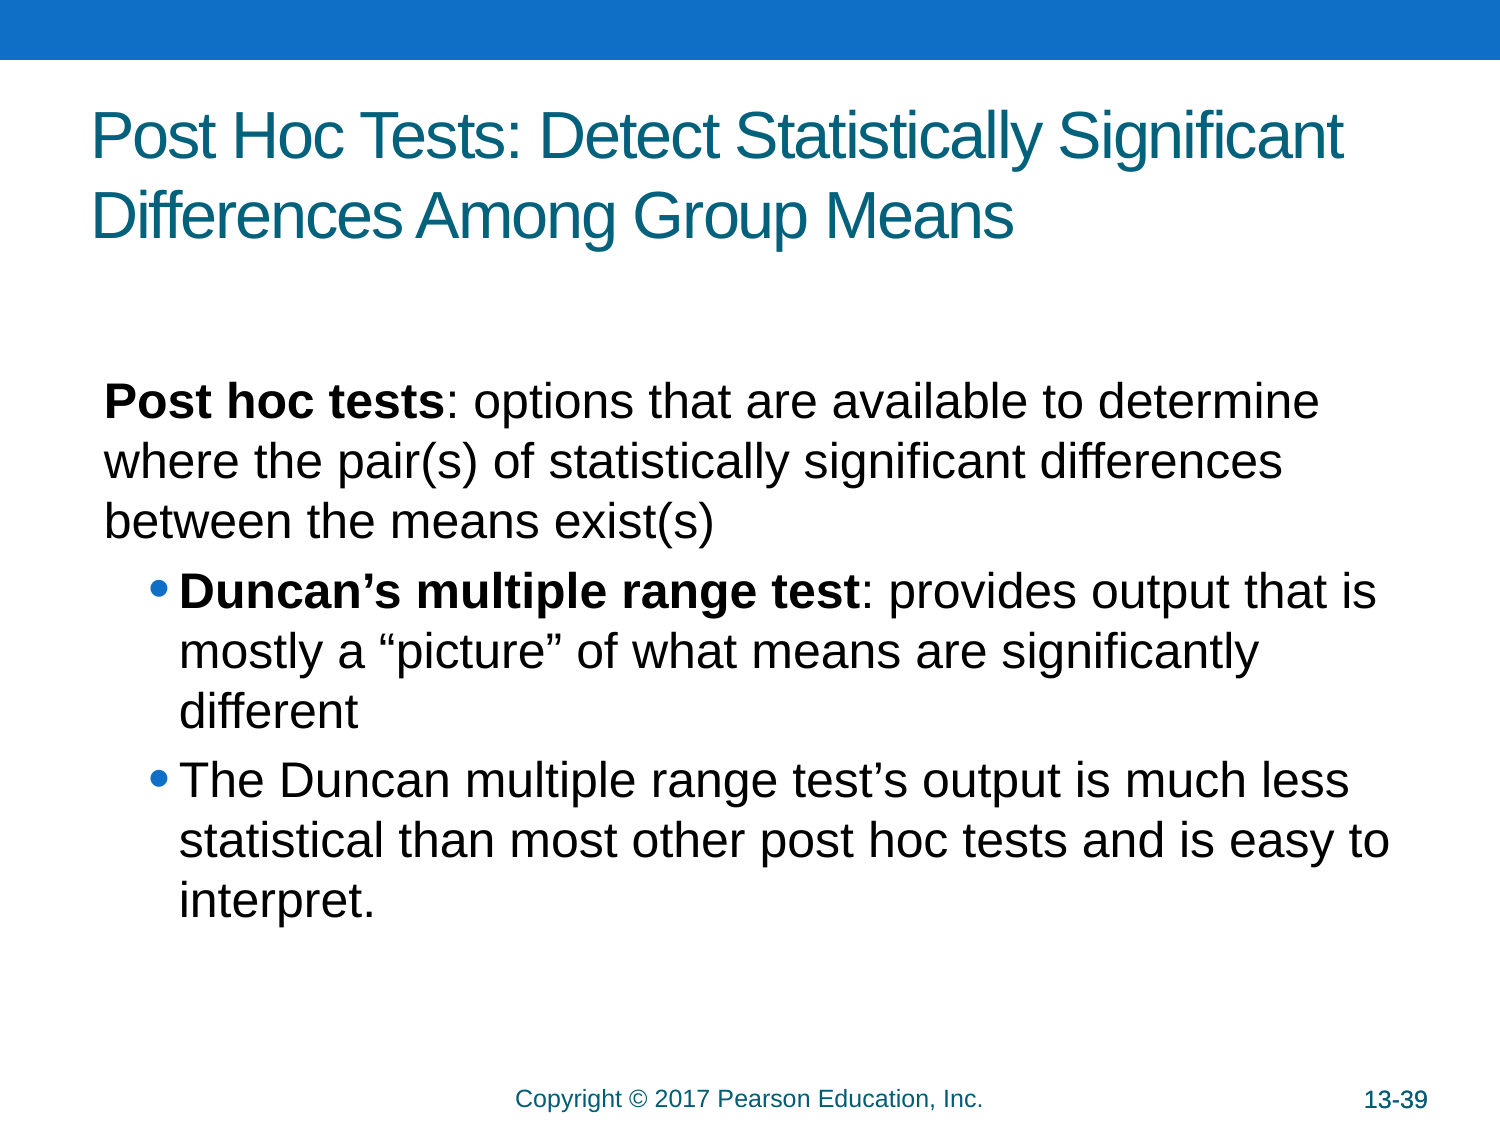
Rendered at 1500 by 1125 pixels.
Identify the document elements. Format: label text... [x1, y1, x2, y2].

title Post Hoc Tests: Detect Statistically Significant Differences Among Group Means [75, 90, 1425, 253]
list Post hoc tests: options that are available to determine where the pair(s) of statistically significant differences between the means exist(s) Duncan’s multiple range test: provides output that is mostly a “picture” of what means are significantly different The Duncan multiple range test’s output is much less statistical than most other post hoc tests and is easy to interpret. [88, 360, 1439, 1050]
picture [641, 1100, 647, 1107]
